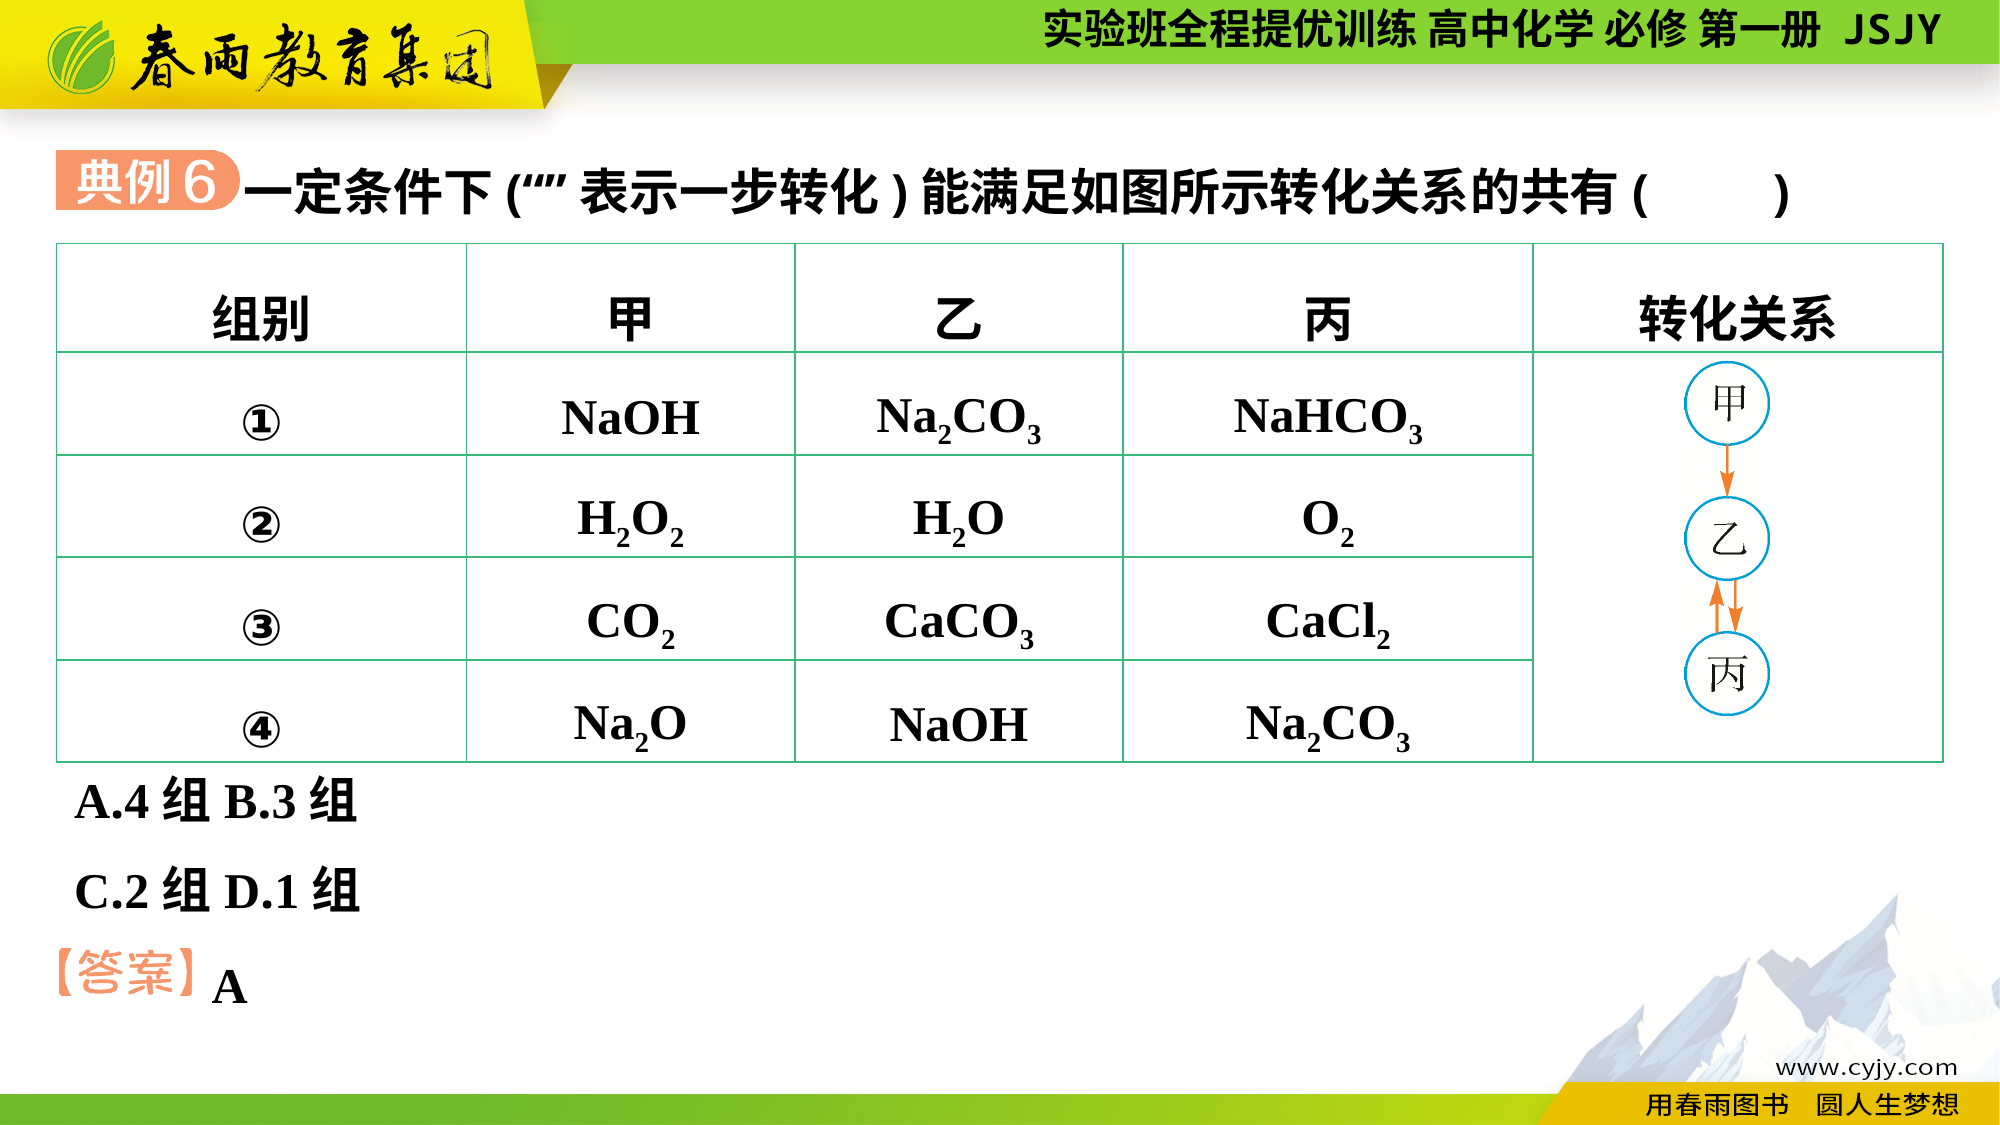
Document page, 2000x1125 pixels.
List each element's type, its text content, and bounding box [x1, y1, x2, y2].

table_cell O2 [1124, 456, 1532, 556]
table_cell CaCO3 [796, 558, 1122, 659]
table_cell H2O2 [467, 456, 794, 556]
table_cell NaOH [796, 661, 1122, 731]
table_cell Na2CO3 [796, 353, 1122, 454]
text_box A.4组 B.3组 C.2组 D.1组 [59, 731, 1944, 916]
table_cell ③ [57, 558, 466, 659]
table_cell Na2O [467, 661, 794, 731]
table_cell Na2CO3 [1124, 661, 1532, 731]
table_cell ④ [57, 661, 466, 761]
table_cell H2O [796, 456, 1122, 556]
table_cell CO2 [467, 558, 794, 659]
table_cell [1534, 353, 1942, 731]
table_header 转化关系 [1534, 244, 1942, 351]
text_box A [59, 916, 1944, 1022]
table_header 丙 [1124, 244, 1532, 351]
table_cell ② [57, 456, 466, 556]
table_header 乙 [796, 244, 1122, 351]
picture [0, 0, 2000, 1125]
table_cell NaOH [467, 353, 794, 454]
table_cell CaCl2 [1124, 558, 1532, 659]
table_header 甲 [467, 244, 794, 351]
table_cell ① [57, 353, 466, 454]
table_header 组别 [57, 244, 466, 351]
table_cell NaHCO3 [1124, 353, 1532, 454]
